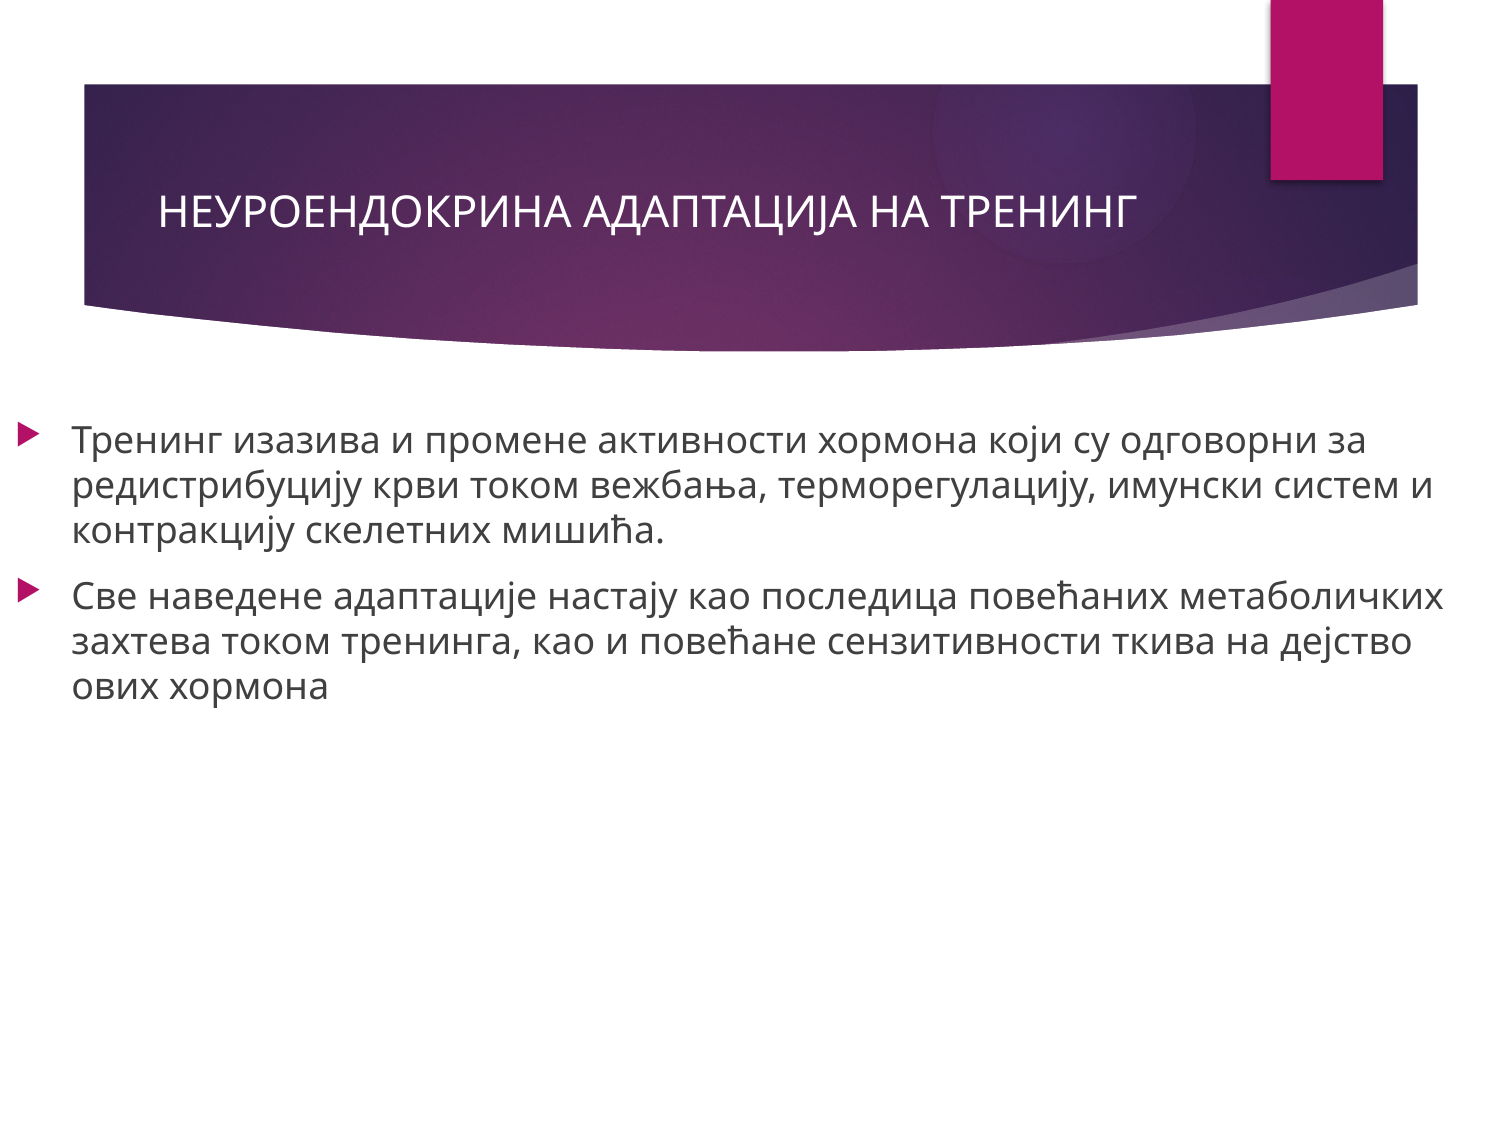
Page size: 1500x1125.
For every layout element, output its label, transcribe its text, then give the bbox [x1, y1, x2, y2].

list Тренинг изазива и промене активности хормона који су одговорни за редистрибуцију крви током вежбања, терморегулацију, имунски систем и контракцију скелетних мишића. Све наведене адаптације настају као последица повећаних метаболичких захтева током тренинга, као и повећане сензитивности ткива на дејство ових хормона [0, 408, 1500, 988]
title НЕУРОЕНДОКРИНА АДАПТАЦИЈА НА ТРЕНИНГ [142, 152, 1183, 269]
